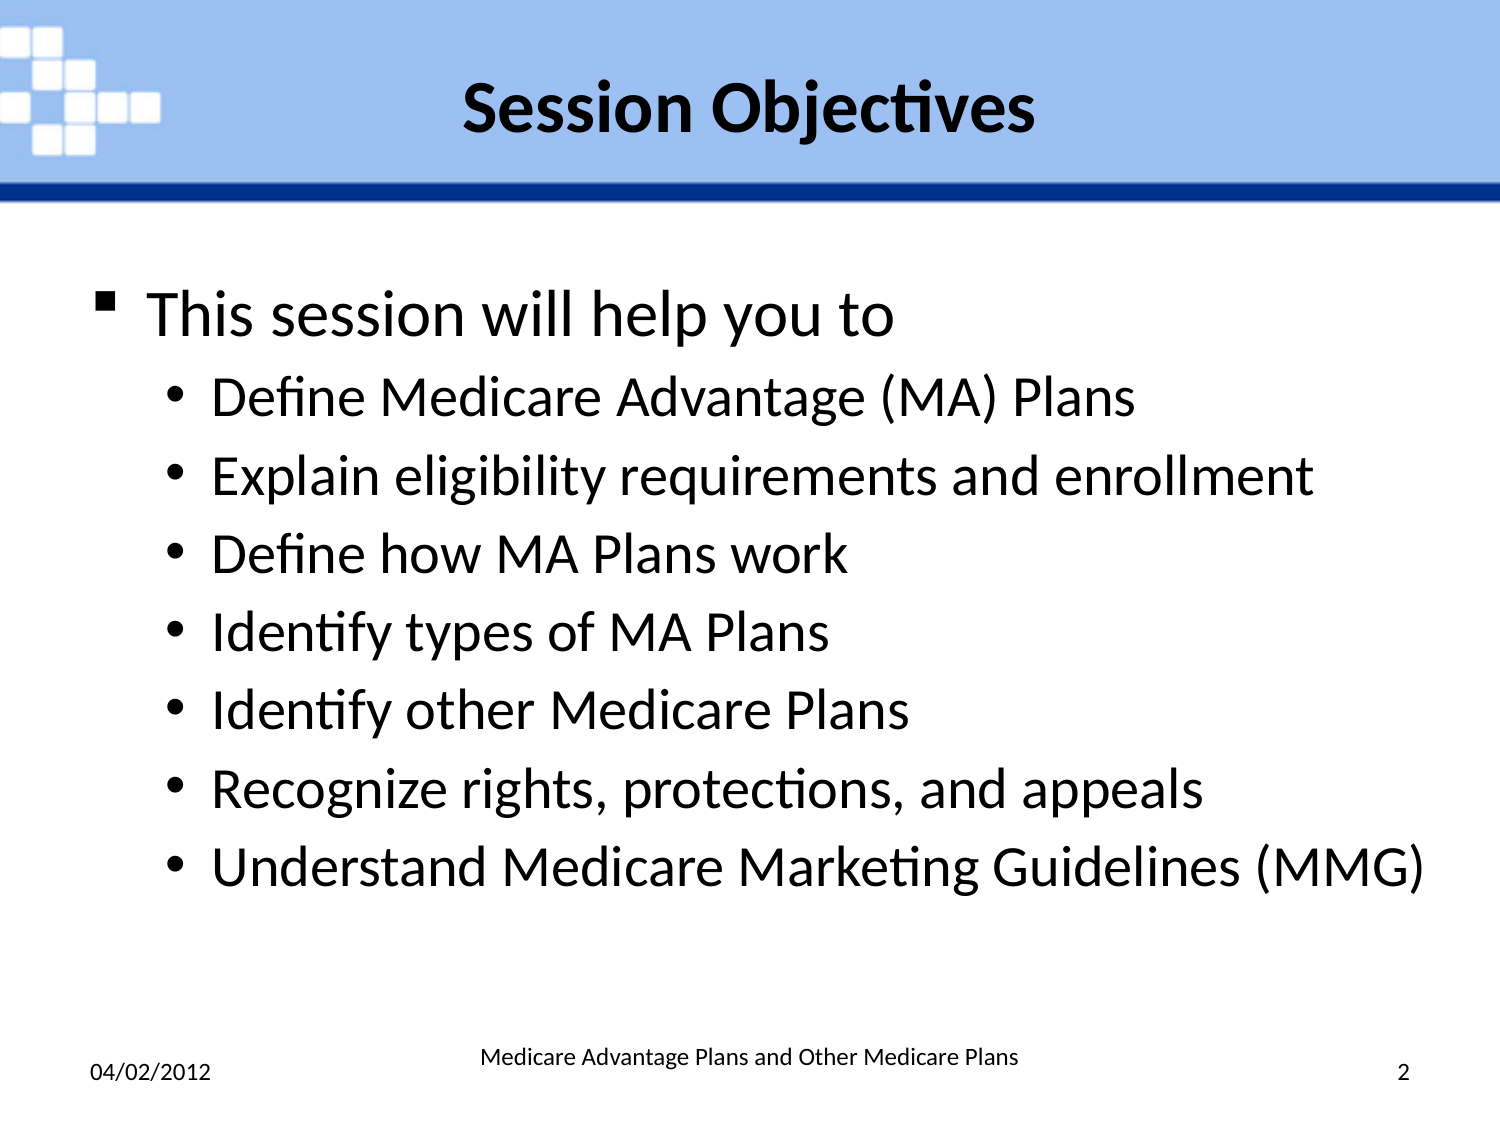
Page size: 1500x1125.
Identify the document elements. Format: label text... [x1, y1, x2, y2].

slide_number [75, 1040, 425, 1100]
picture [0, 0, 1500, 1125]
footer Medicare Advantage Plans and Other Medicare Plans [450, 1040, 1050, 1100]
list This session will help you to Define Medicare Advantage (MA) Plans Explain eligibility requirements and enrollment Define how MA Plans work Identify types of MA Plans Identify other Medicare Plans Recognize rights, protections, and appeals Understand Medicare Marketing Guidelines (MMG) [74, 262, 1451, 1006]
title Session Objectives [74, 12, 1426, 193]
slide_number 2 [1074, 1040, 1425, 1100]
